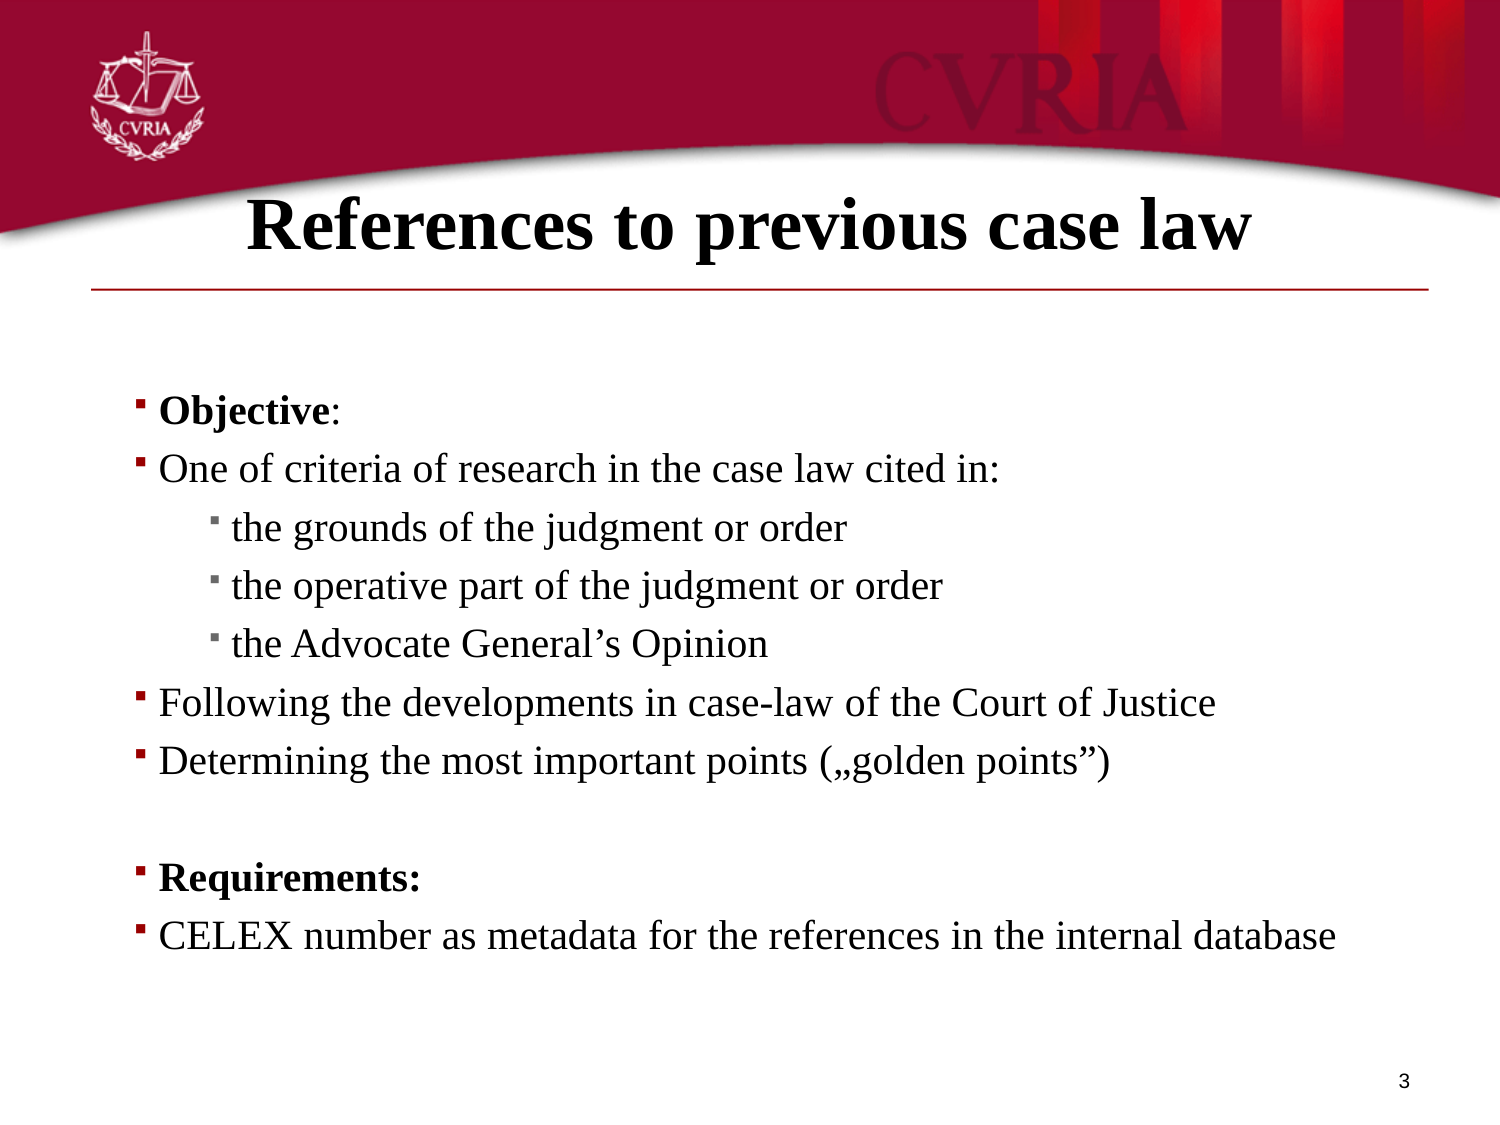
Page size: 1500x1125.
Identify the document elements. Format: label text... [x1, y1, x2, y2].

list Objective: One of criteria of research in the case law cited in: the grounds of the judgment or order the operative part of the judgment or order the Advocate General’s Opinion Following the developments in case-law of the Court of Justice Determining the most important points („golden points”) Requirements: CELEX number as metadata for the references in the internal database [118, 302, 1394, 1083]
picture [0, 0, 1500, 257]
title References to previous case law [112, 184, 1388, 291]
slide_number 3 [1112, 1024, 1426, 1101]
